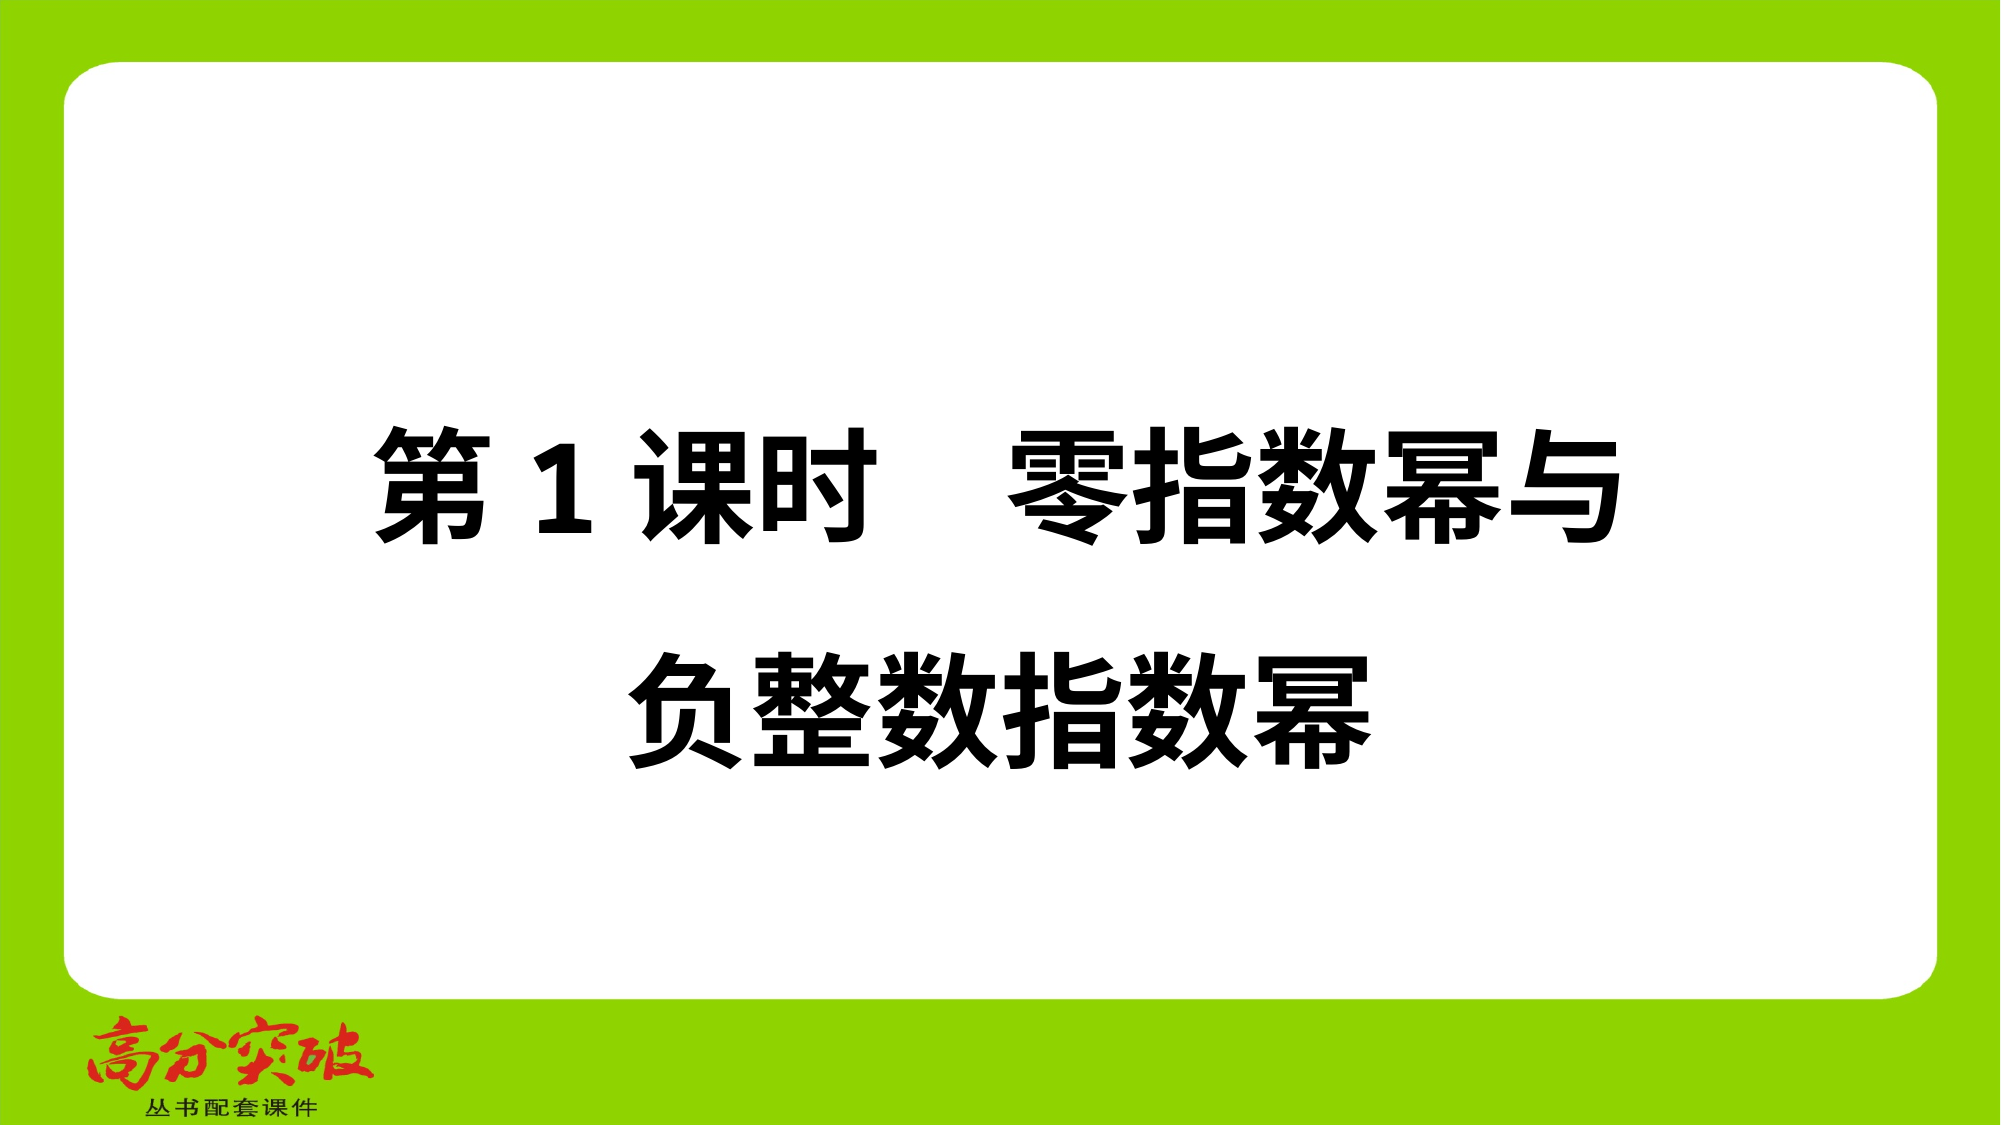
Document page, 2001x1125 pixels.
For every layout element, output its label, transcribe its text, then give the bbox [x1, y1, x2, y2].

picture [0, 0, 2001, 1125]
text_box 第1课时 零指数幂与 负整数指数幂 [243, 326, 1756, 791]
